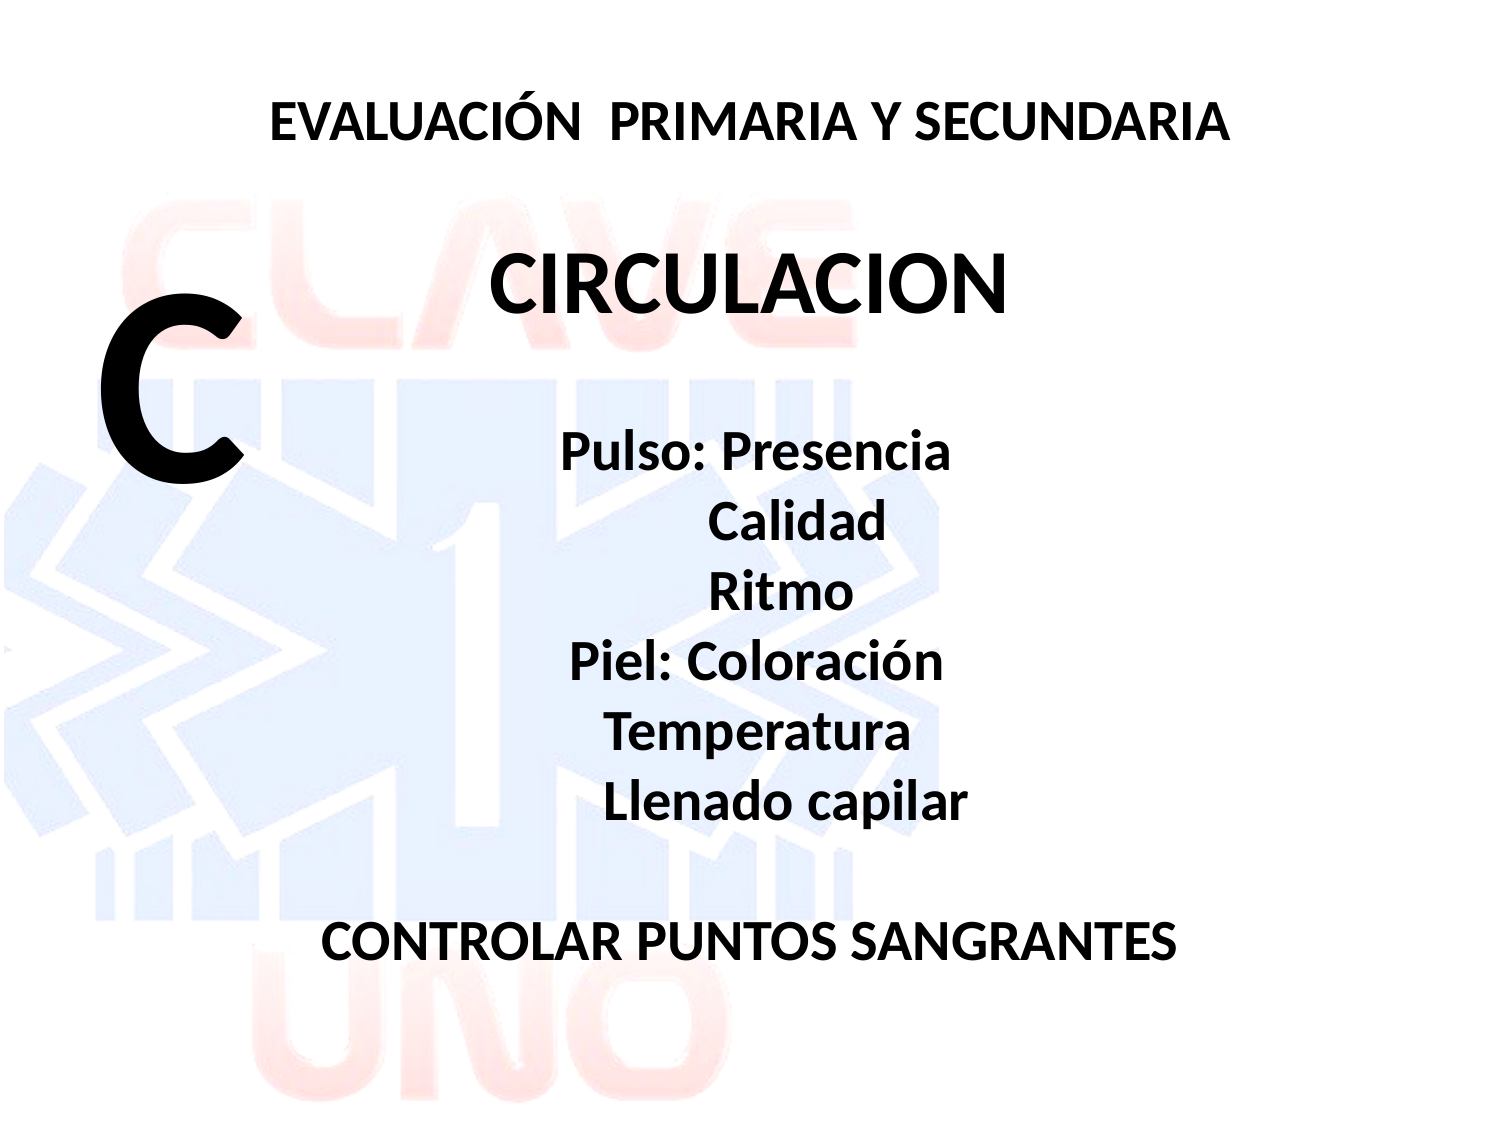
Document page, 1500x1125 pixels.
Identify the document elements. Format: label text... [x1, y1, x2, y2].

picture [3, 184, 940, 1121]
text_box EVALUACIÓN PRIMARIA Y SECUNDARIA CIRCULACION Pulso: Presencia Calidad Ritmo Piel: Coloración Temperatura Llenado capilar CONTROLAR PUNTOS SANGRANTES [125, 74, 1375, 980]
